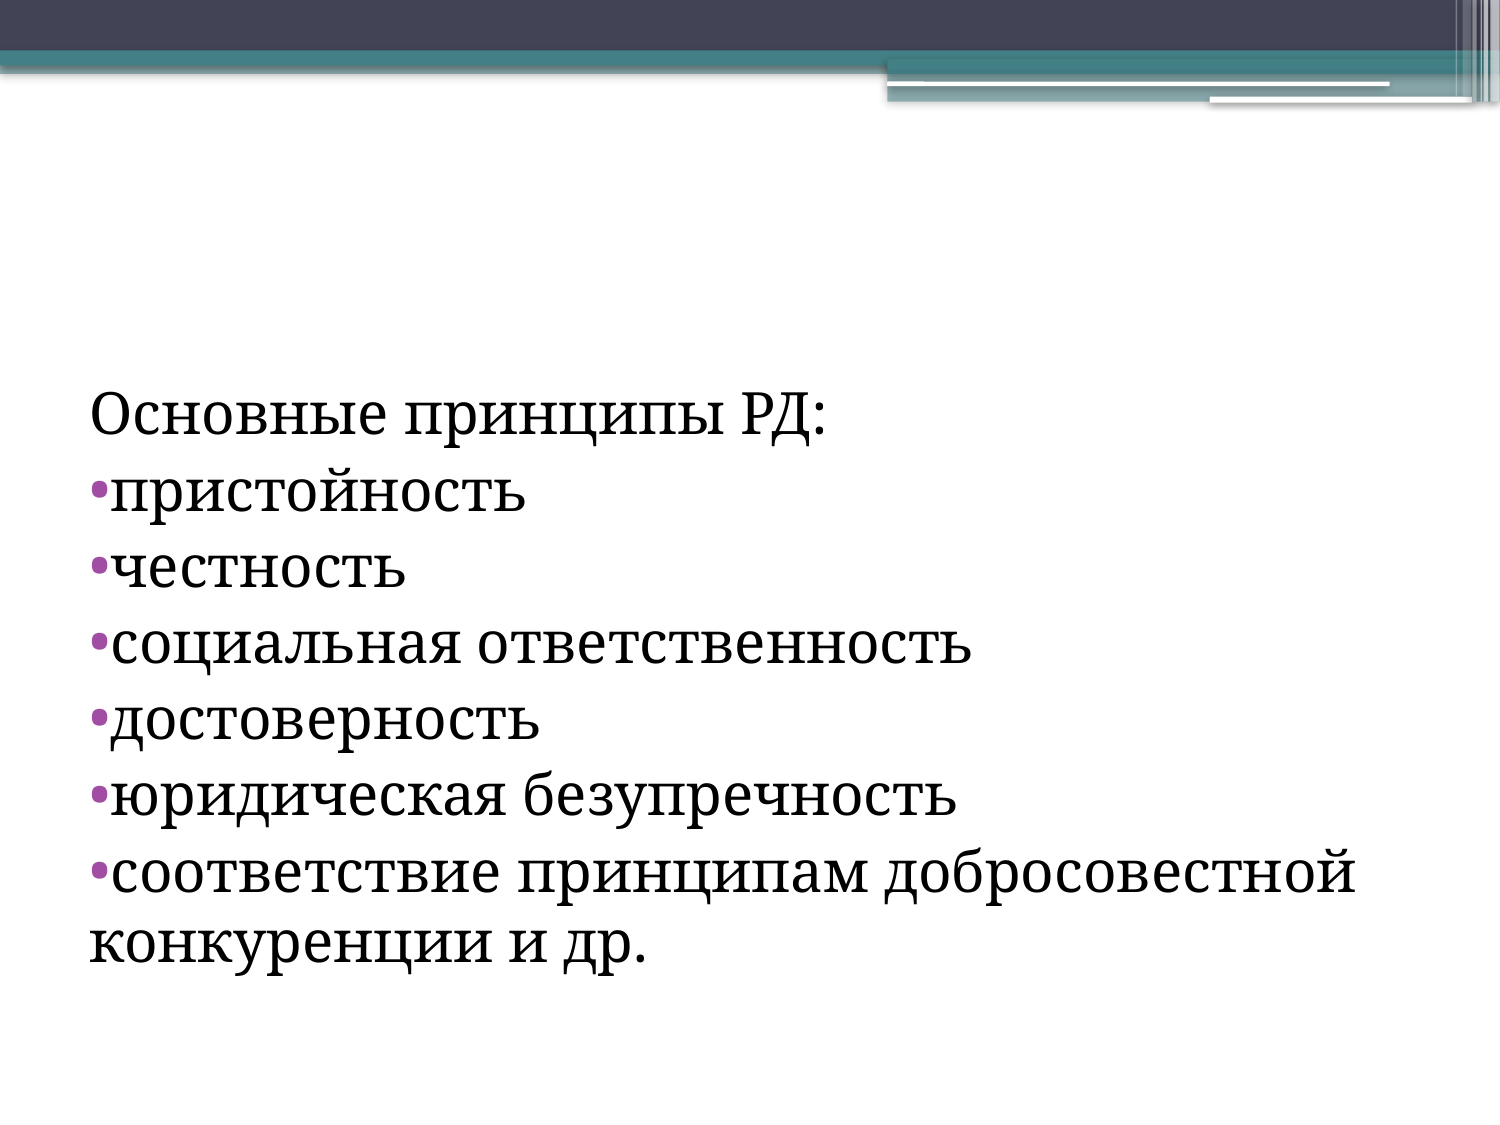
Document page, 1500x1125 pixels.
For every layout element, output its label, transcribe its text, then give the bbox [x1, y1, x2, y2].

list Основные принципы РД: пристойность честность социальная ответственность достоверность юридическая безупречность соответствие принципам добросовестной конкуренции и др. [75, 368, 1425, 1079]
